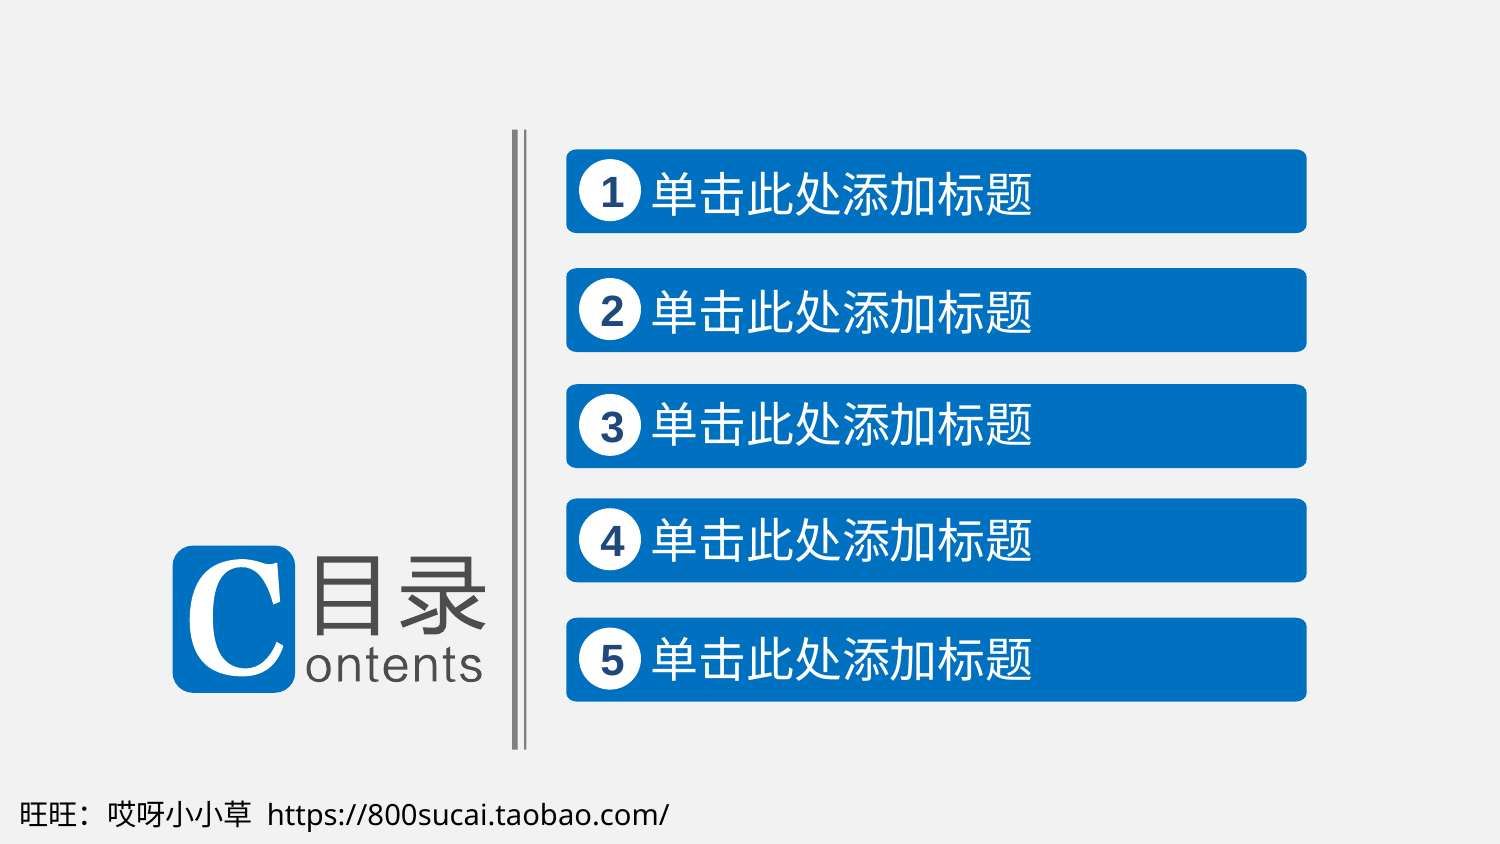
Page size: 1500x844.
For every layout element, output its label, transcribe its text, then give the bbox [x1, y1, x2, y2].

text_box 旺旺：哎呀小小草 https://800sucai.taobao.com/ [4, 789, 686, 839]
text_box [401, 556, 486, 635]
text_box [578, 505, 642, 574]
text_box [578, 624, 642, 693]
text_box [306, 654, 331, 683]
text_box [460, 654, 482, 683]
text_box 单击此处添加标题 [645, 158, 1211, 228]
text_box [415, 654, 437, 682]
text_box [366, 646, 379, 682]
text_box [512, 129, 518, 750]
text_box [566, 384, 1307, 469]
text_box [566, 617, 1307, 702]
text_box [383, 654, 408, 683]
text_box [566, 268, 1307, 353]
text_box 单击此处添加标题 [645, 277, 1066, 346]
text_box [189, 559, 284, 677]
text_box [578, 390, 642, 460]
text_box [317, 556, 379, 636]
text_box 单击此处添加标题 [643, 505, 1120, 575]
text_box [172, 545, 296, 693]
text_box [578, 274, 642, 344]
text_box [566, 149, 1307, 234]
text_box 单击此处添加标题 [643, 624, 1093, 694]
text_box [442, 646, 456, 682]
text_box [578, 155, 642, 225]
text_box [400, 594, 438, 628]
text_box [338, 654, 360, 682]
text_box [566, 498, 1307, 583]
text_box 单击此处添加标题 [639, 389, 1120, 458]
